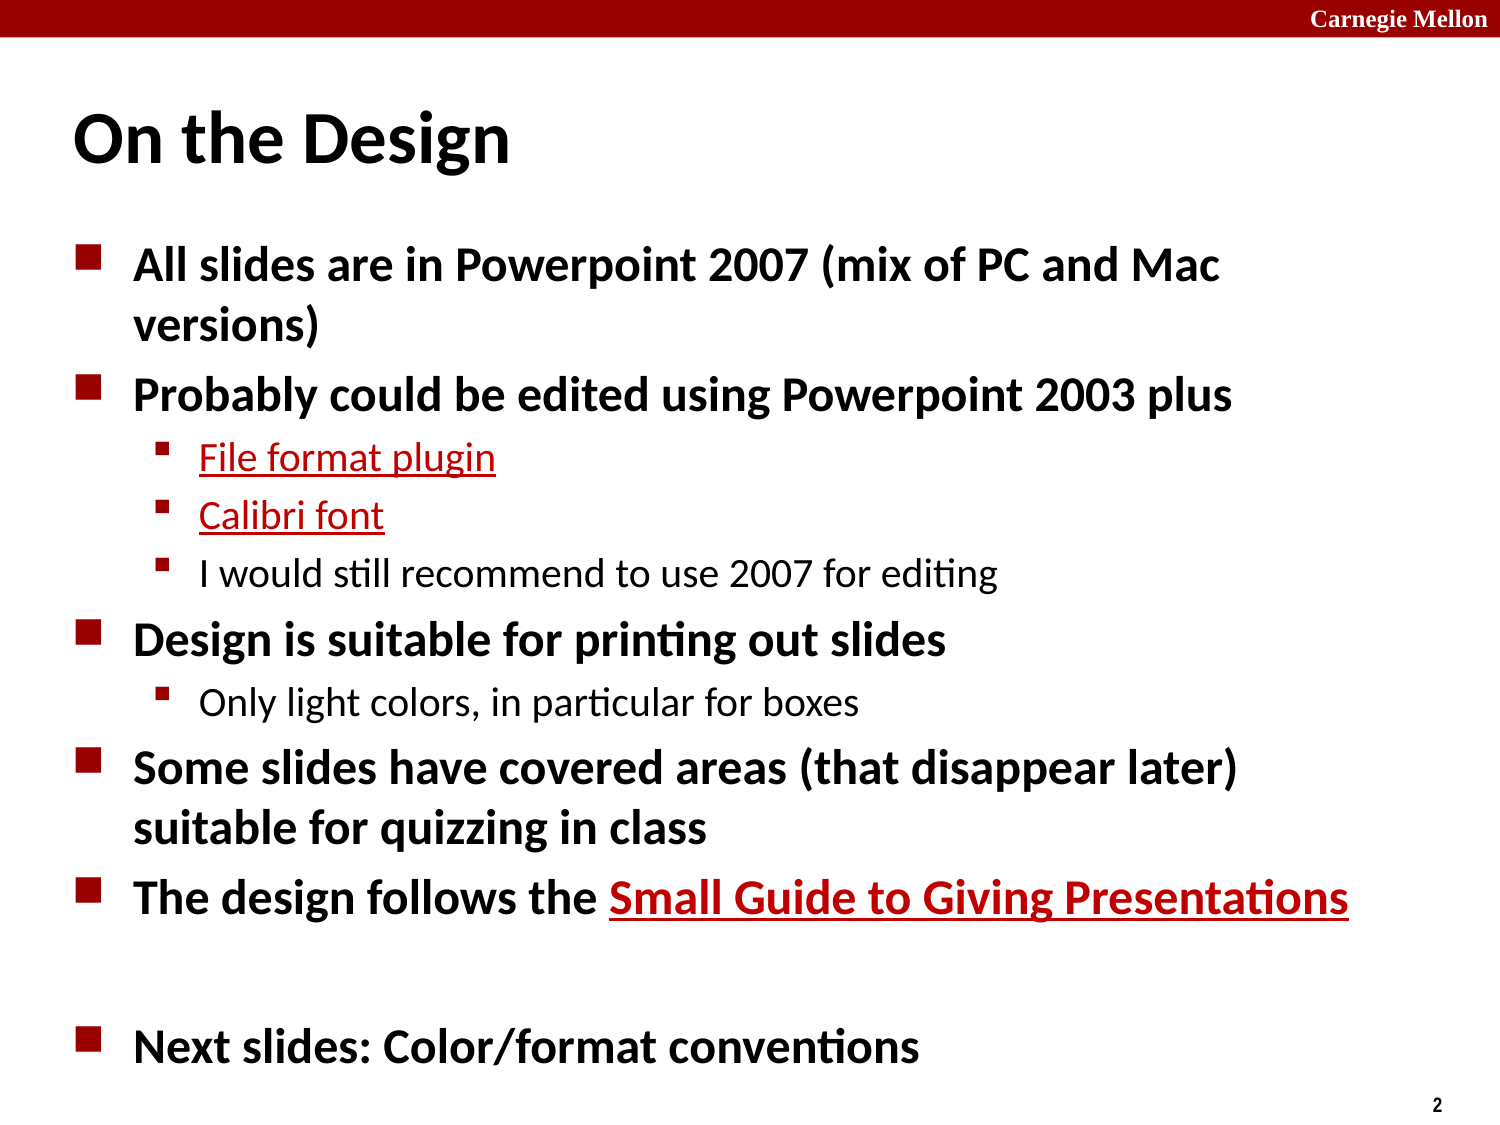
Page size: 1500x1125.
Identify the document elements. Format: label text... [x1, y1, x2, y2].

list All slides are in Powerpoint 2007 (mix of PC and Mac versions) Probably could be edited using Powerpoint 2003 plus File format plugin Calibri font I would still recommend to use 2007 for editing Design is suitable for printing out slides Only light colors, in particular for boxes Some slides have covered areas (that disappear later) suitable for quizzing in class The design follows the Small Guide to Giving Presentations Next slides: Color/format conventions [61, 223, 1413, 1040]
title On the Design [58, 71, 1305, 197]
